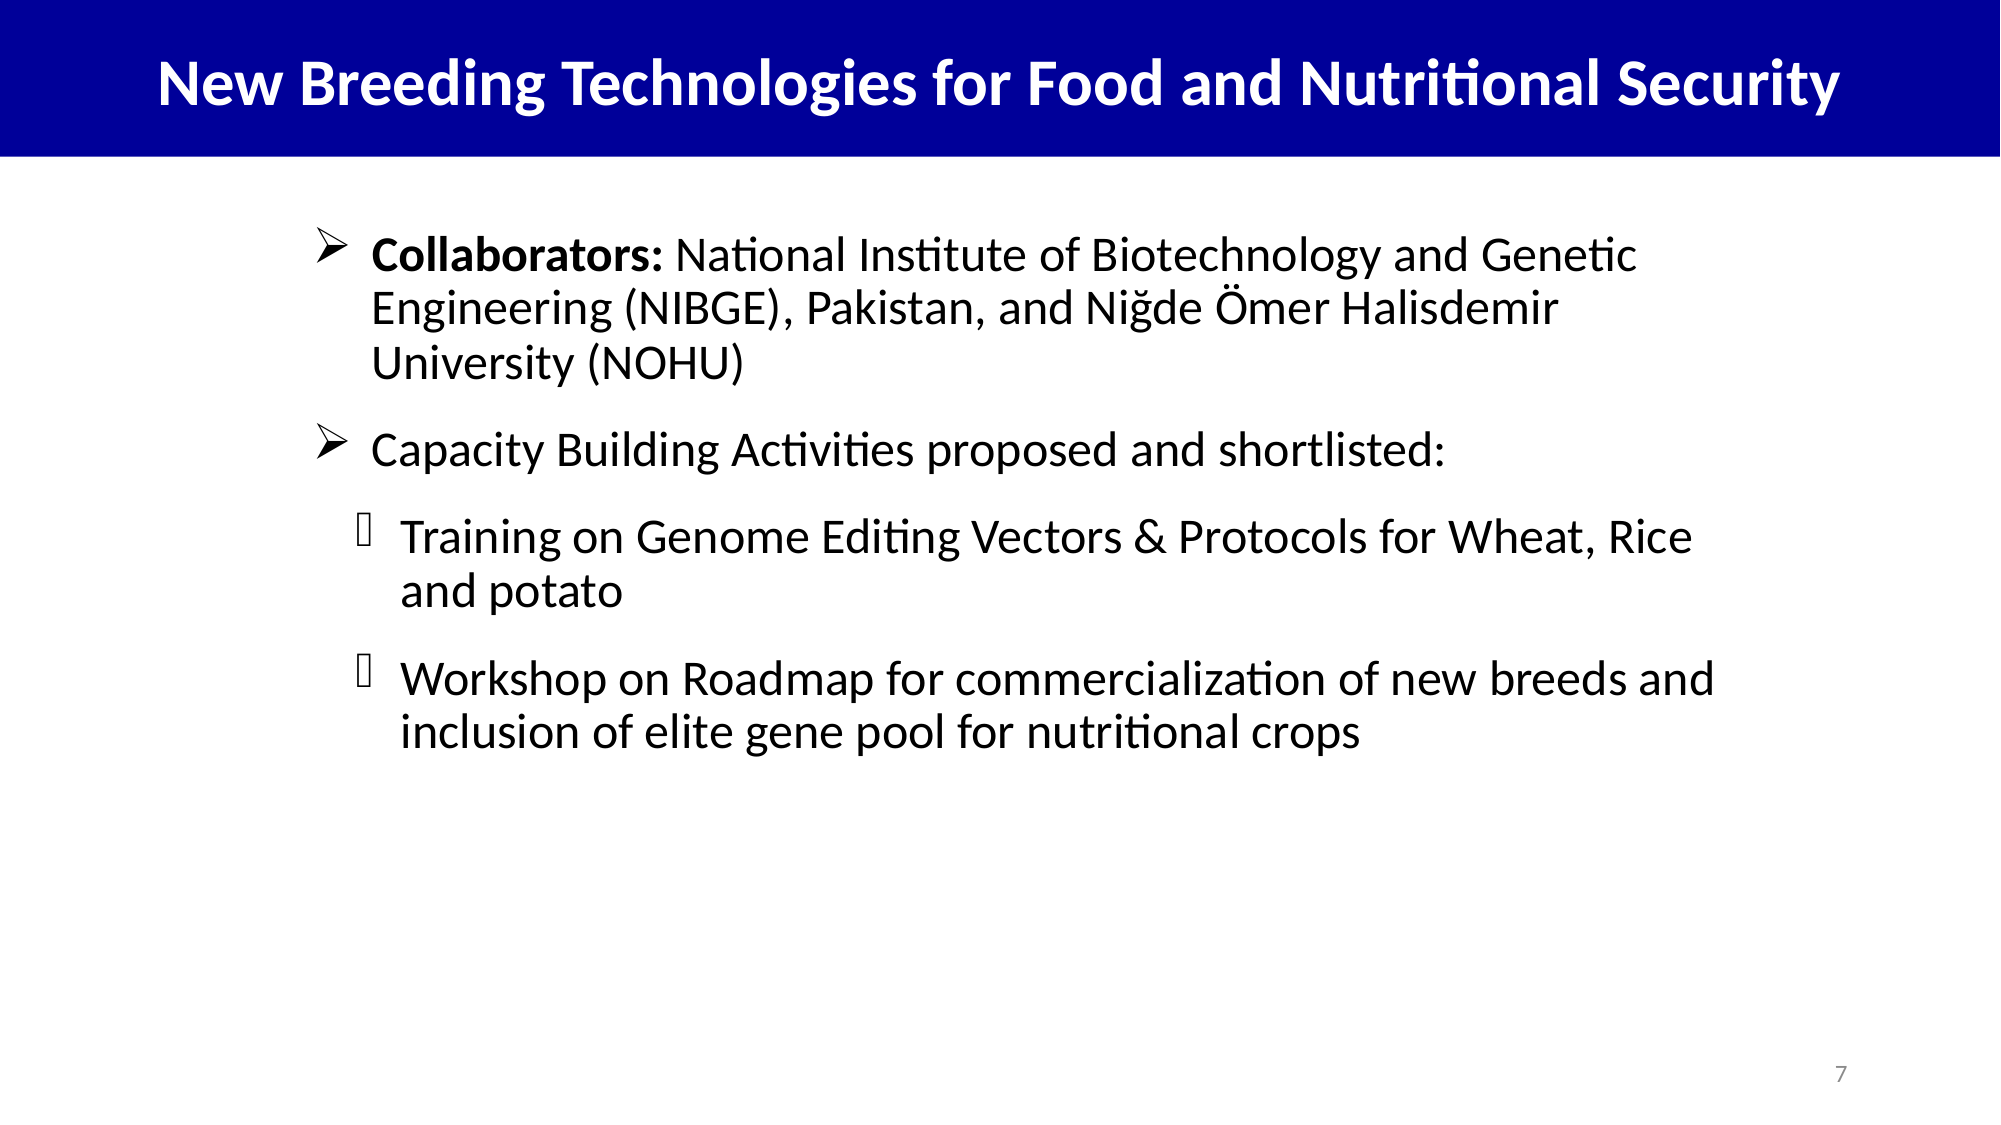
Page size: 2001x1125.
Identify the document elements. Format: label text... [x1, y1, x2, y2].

list Collaborators: National Institute of Biotechnology and Genetic Engineering (NIBGE), Pakistan, and Niğde Ömer Halisdemir University (NOHU) Capacity Building Activities proposed and shortlisted: Training on Genome Editing Vectors & Protocols for Wheat, Rice and potato Workshop on Roadmap for commercialization of new breeds and inclusion of elite gene pool for nutritional crops [297, 220, 1766, 858]
slide_number 7 [1412, 1042, 1863, 1103]
text_box New Breeding Technologies for Food and Nutritional Security [0, 0, 2000, 158]
